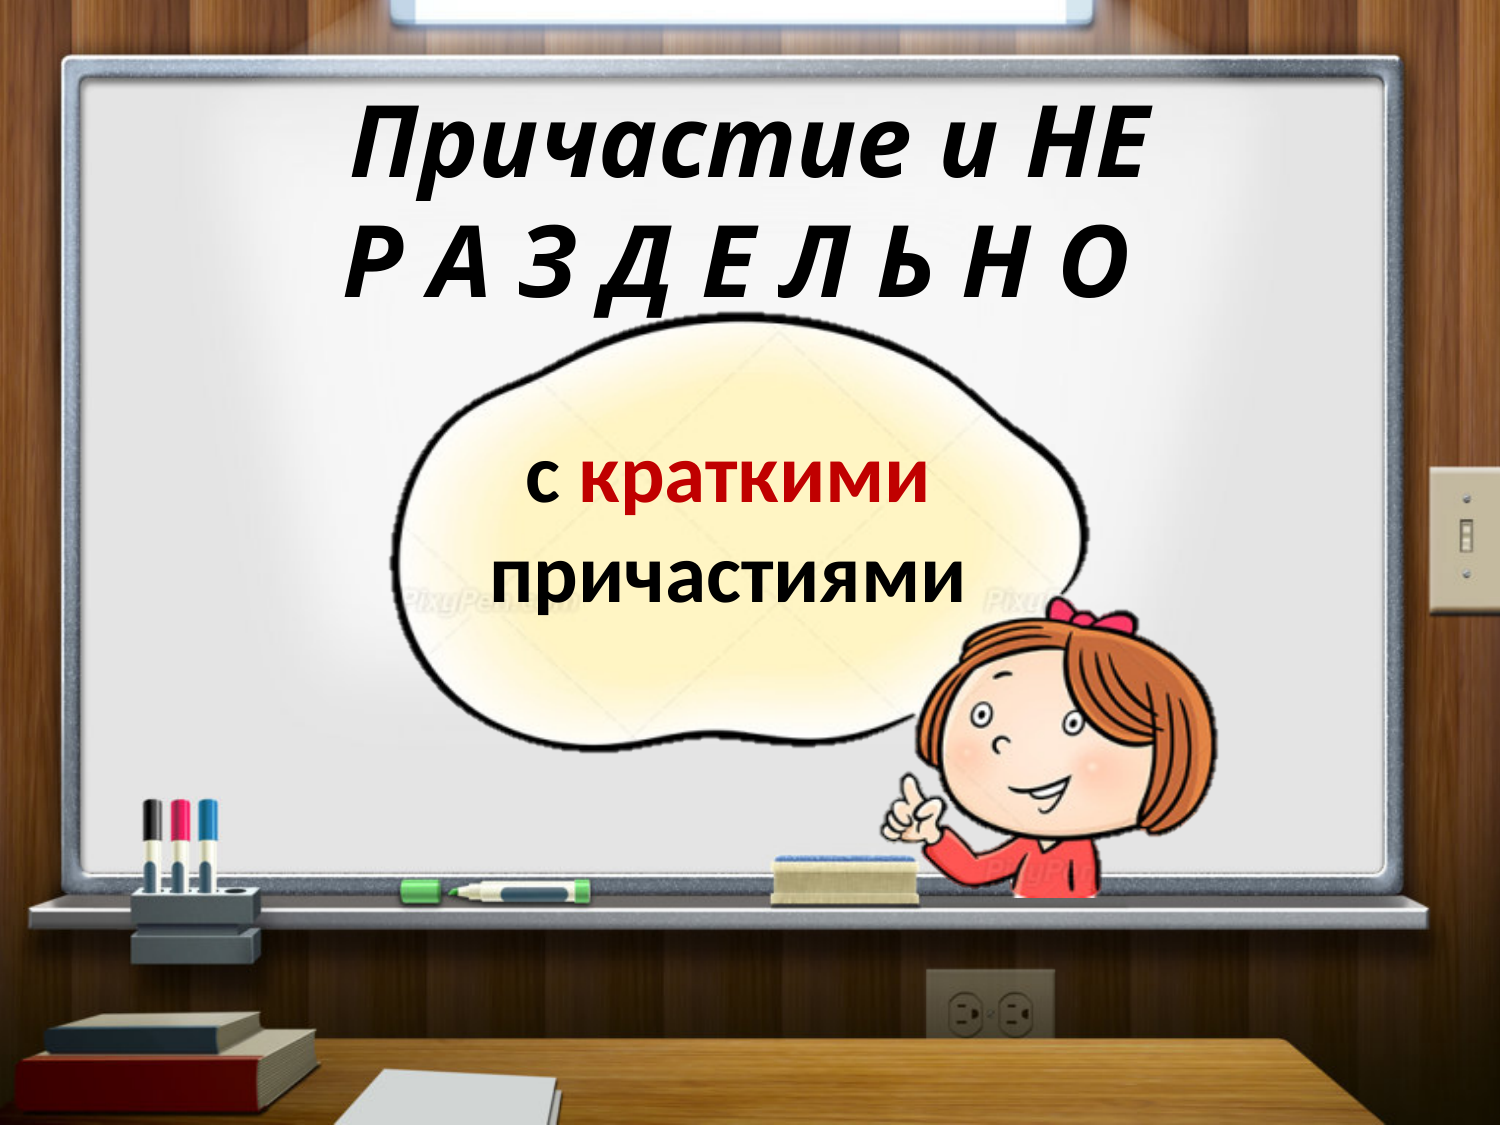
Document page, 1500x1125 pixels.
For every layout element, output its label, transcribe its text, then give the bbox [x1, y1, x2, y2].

picture [0, 0, 1500, 1125]
title Причастие и НЕ Р А З Д Е Л Ь Н О [75, 45, 1425, 350]
